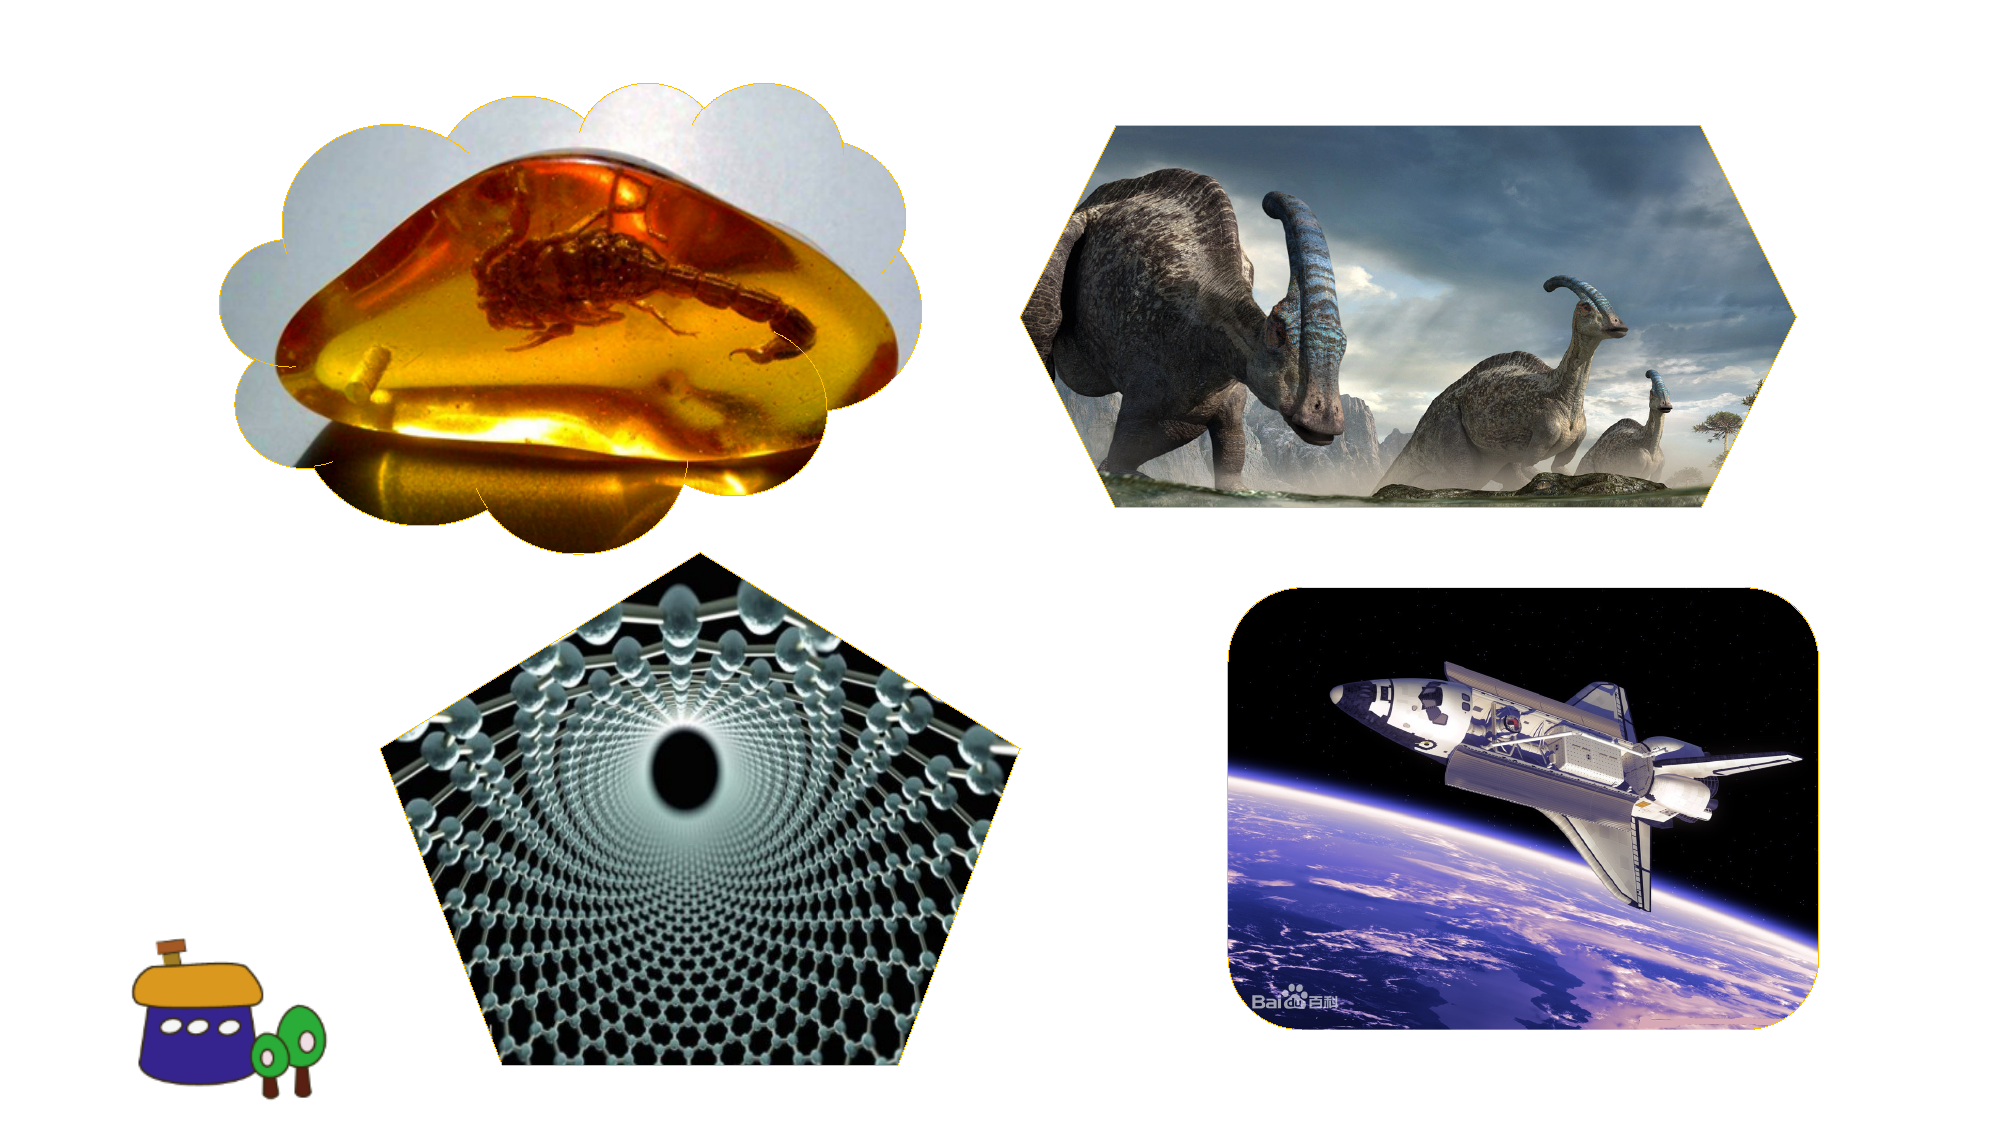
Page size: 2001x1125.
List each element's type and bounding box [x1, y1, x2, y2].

picture [131, 938, 328, 1101]
picture [219, 81, 1021, 1066]
picture [1020, 125, 1797, 508]
picture [1227, 587, 1819, 1030]
